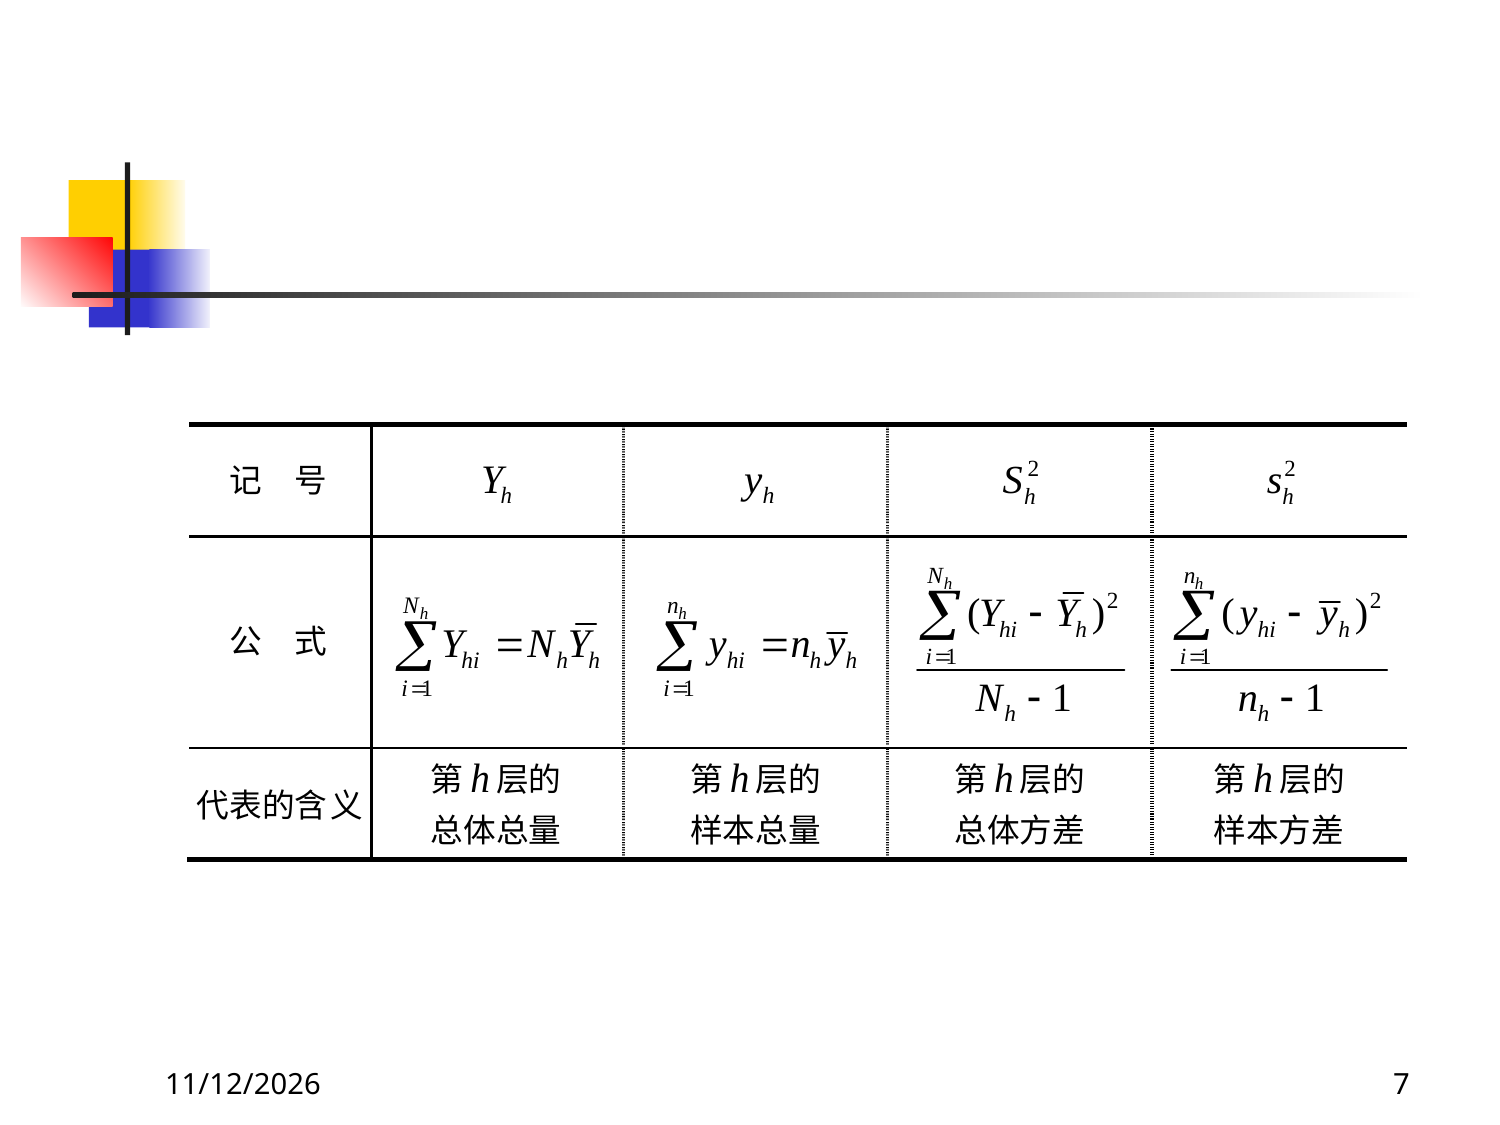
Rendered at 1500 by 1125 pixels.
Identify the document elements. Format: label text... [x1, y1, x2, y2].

slide_number 7 [1112, 1037, 1426, 1113]
picture [98, 421, 1500, 915]
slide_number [149, 1037, 463, 1113]
